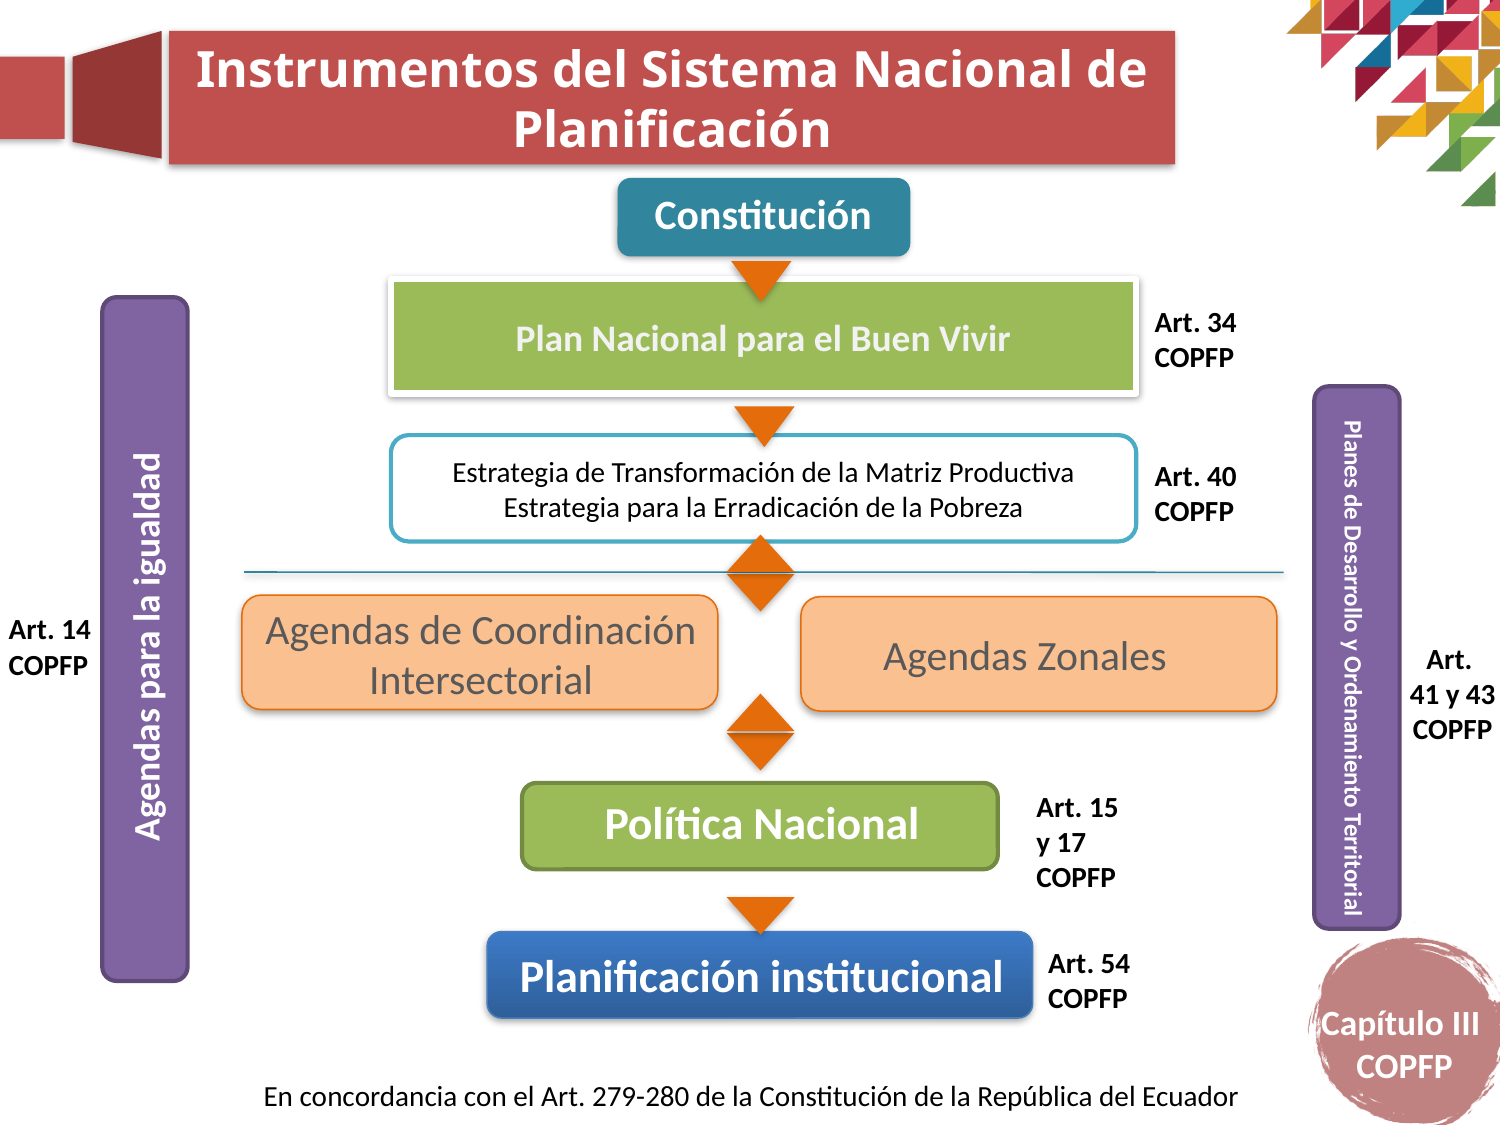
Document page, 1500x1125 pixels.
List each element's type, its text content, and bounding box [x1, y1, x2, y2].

text_box Art. 14 COPFP [0, 603, 113, 689]
text_box Agendas de Coordinación Intersectorial [244, 595, 718, 710]
text_box [488, 930, 753, 939]
text_box Constitución [639, 180, 897, 246]
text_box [726, 534, 795, 612]
text_box Art. 34 COPFP [1139, 296, 1258, 381]
text_box [487, 1010, 1032, 1019]
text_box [1301, 922, 1500, 1125]
text_box Planificación institucional [487, 939, 1033, 1010]
text_box Art. 15 y 17 COPFP [1021, 780, 1140, 901]
text_box Art. 40 COPFP [1139, 449, 1258, 535]
text_box [725, 896, 796, 936]
text_box [733, 405, 796, 448]
picture [1281, 0, 1500, 226]
text_box En concordancia con el Art. 279-280 de la Constitución de la República del Ecuador [241, 1069, 1254, 1120]
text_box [0, 30, 1176, 165]
text_box [519, 780, 1000, 872]
text_box Política Nacional [576, 786, 948, 857]
text_box Agendas Zonales [844, 621, 1206, 686]
slide_number 8 [1074, 1042, 1296, 1103]
text_box Planes de Desarrollo y Ordenamiento Territorial [1332, 397, 1377, 921]
text_box [730, 260, 793, 303]
text_box [800, 595, 1278, 712]
text_box [616, 177, 912, 258]
text_box Art. 54 COPFP [1033, 937, 1152, 1022]
text_box [1312, 384, 1402, 921]
text_box Estrategia de Transformación de la Matriz Productiva Estrategia para la Erradicación de la Pobreza [388, 433, 1139, 544]
text_box Agendas para la igualdad [114, 312, 175, 982]
text_box Art. 41 y 43 COPFP [1387, 633, 1500, 753]
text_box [726, 693, 795, 771]
text_box [767, 930, 1032, 939]
text_box Plan Nacional para el Buen Vivir [388, 276, 1139, 397]
text_box [100, 295, 190, 984]
